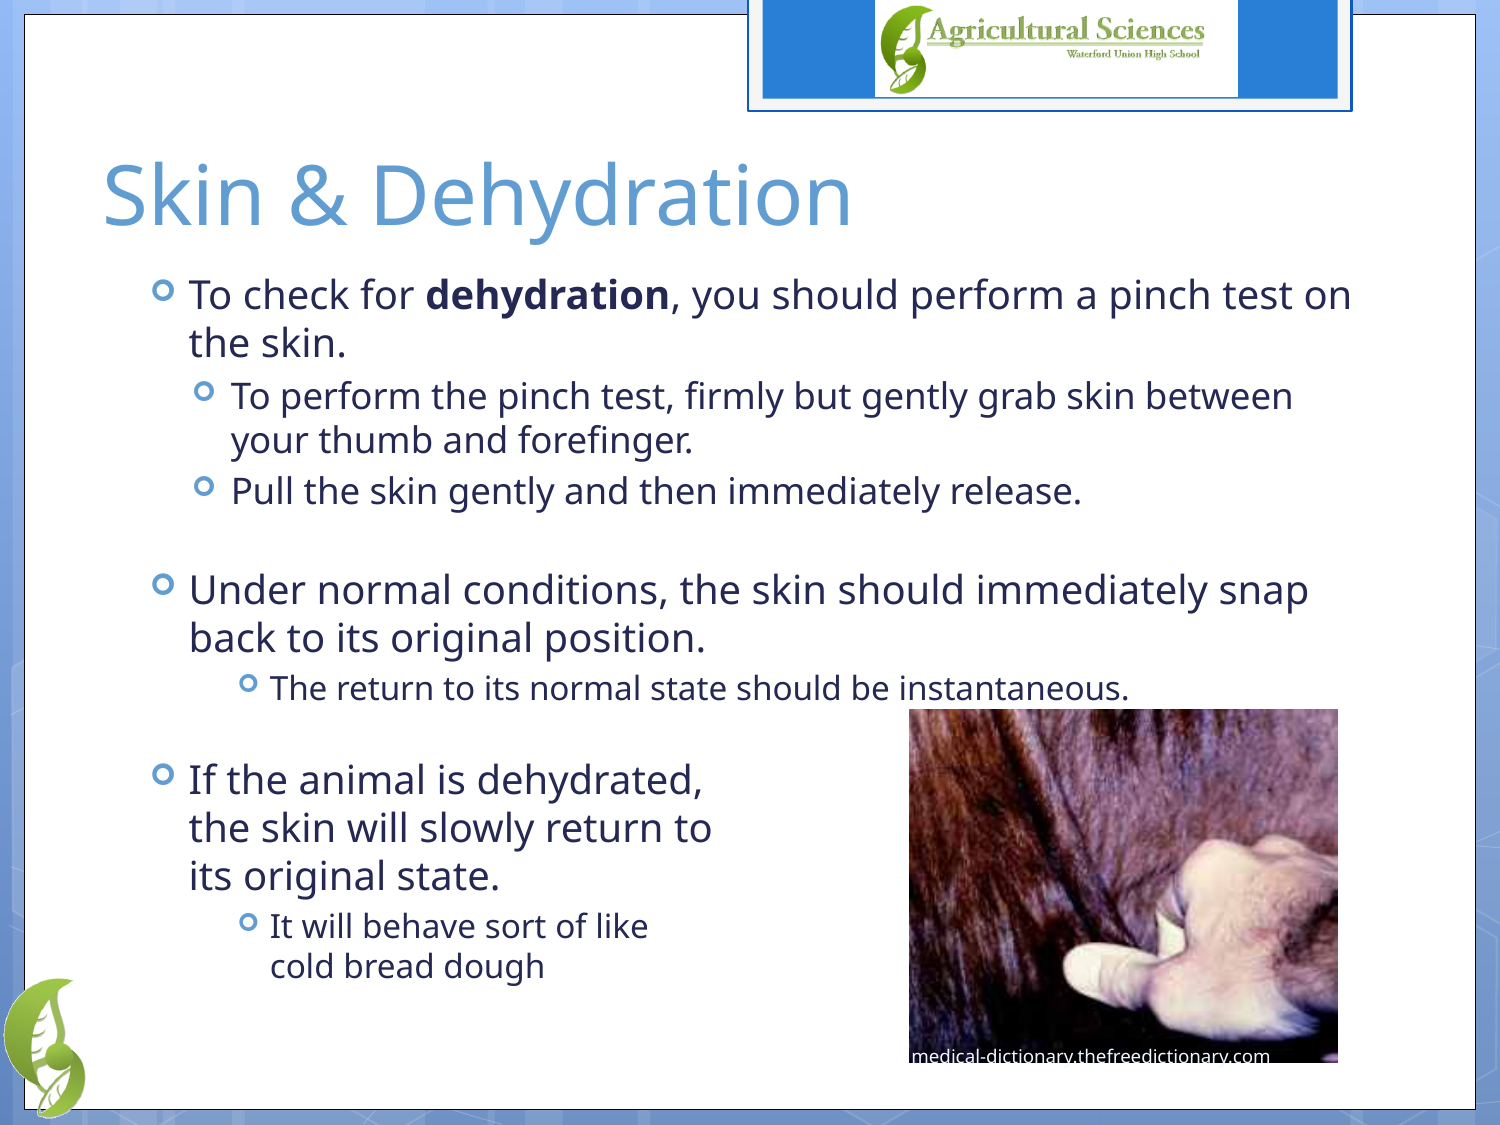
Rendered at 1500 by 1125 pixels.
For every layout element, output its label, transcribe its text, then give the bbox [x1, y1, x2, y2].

title Skin & Dehydration [87, 112, 1400, 250]
picture [909, 709, 1338, 1063]
picture [875, 0, 1238, 97]
text_box medical-dictionary.thefreedictionary.com [896, 1037, 1285, 1075]
picture [0, 968, 138, 1125]
list To check for dehydration, you should perform a pinch test on the skin. To perform the pinch test, firmly but gently grab skin between your thumb and forefinger. Pull the skin gently and then immediately release. Under normal conditions, the skin should immediately snap back to its original position. The return to its normal state should be instantaneous. If the animal is dehydrated, the skin will slowly return to its original state. It will behave sort of like cold bread dough [125, 262, 1388, 1000]
